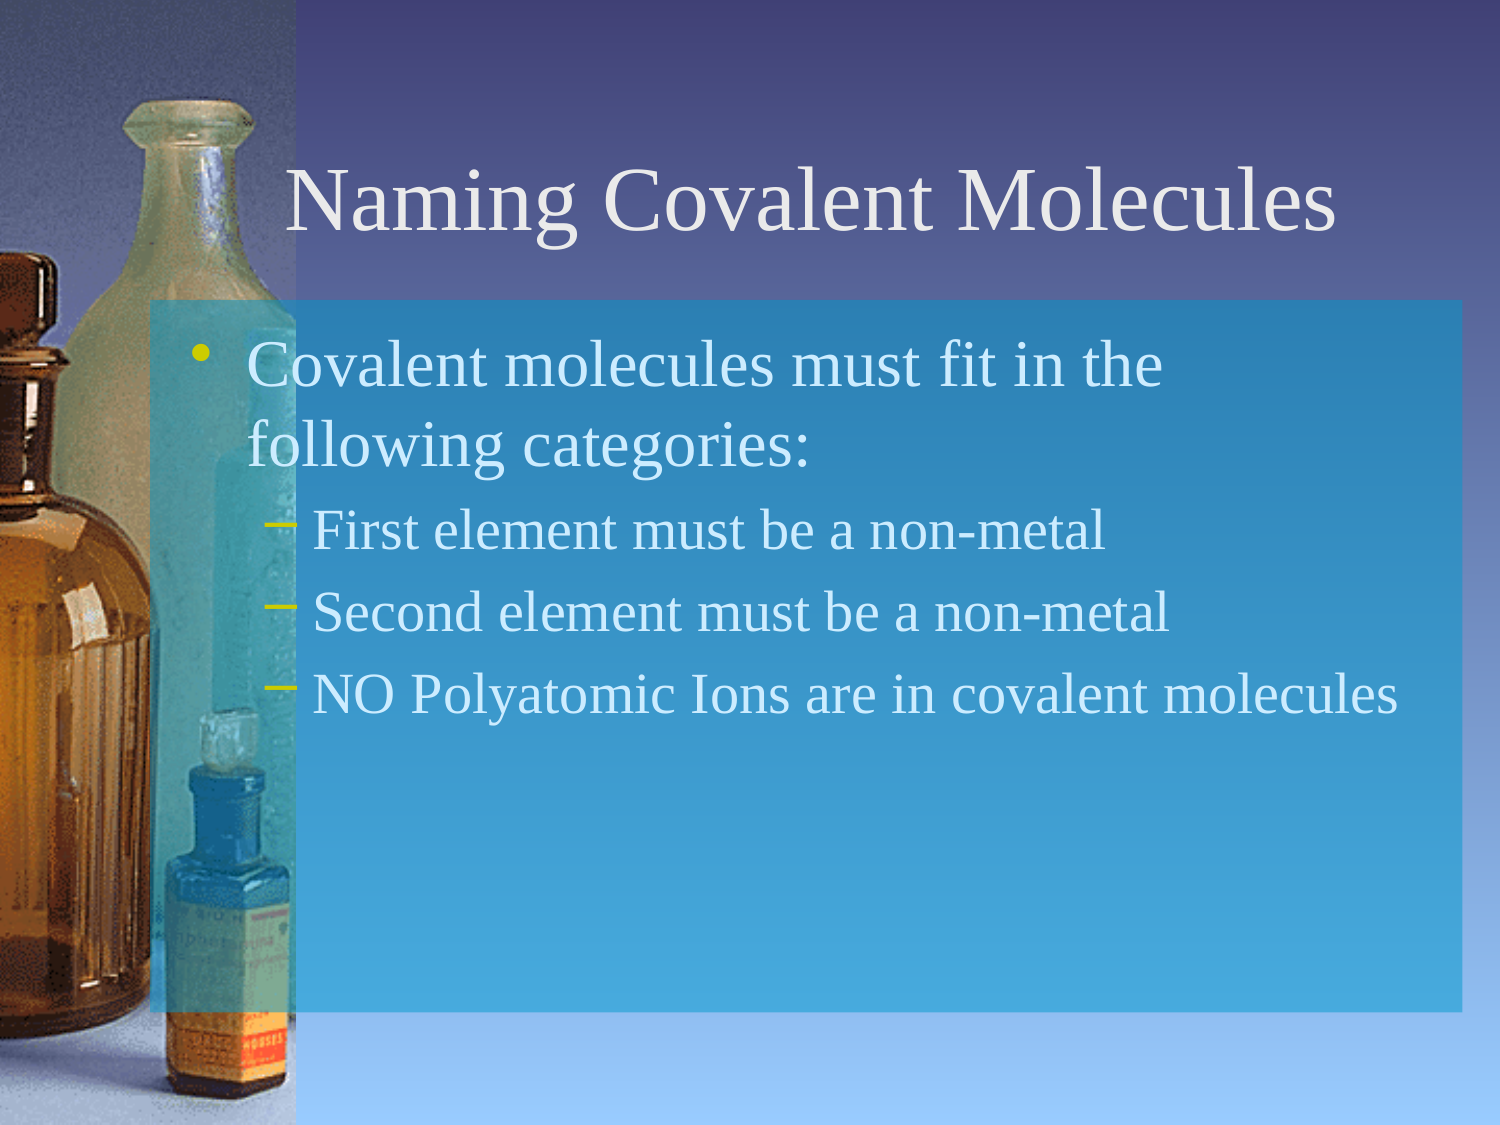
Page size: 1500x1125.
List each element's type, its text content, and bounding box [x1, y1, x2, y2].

picture [0, 0, 296, 1125]
list Covalent molecules must fit in the following categories: First element must be a non-metal Second element must be a non-metal NO Polyatomic Ions are in covalent molecules [174, 312, 1451, 988]
title Naming Covalent Molecules [174, 99, 1451, 288]
